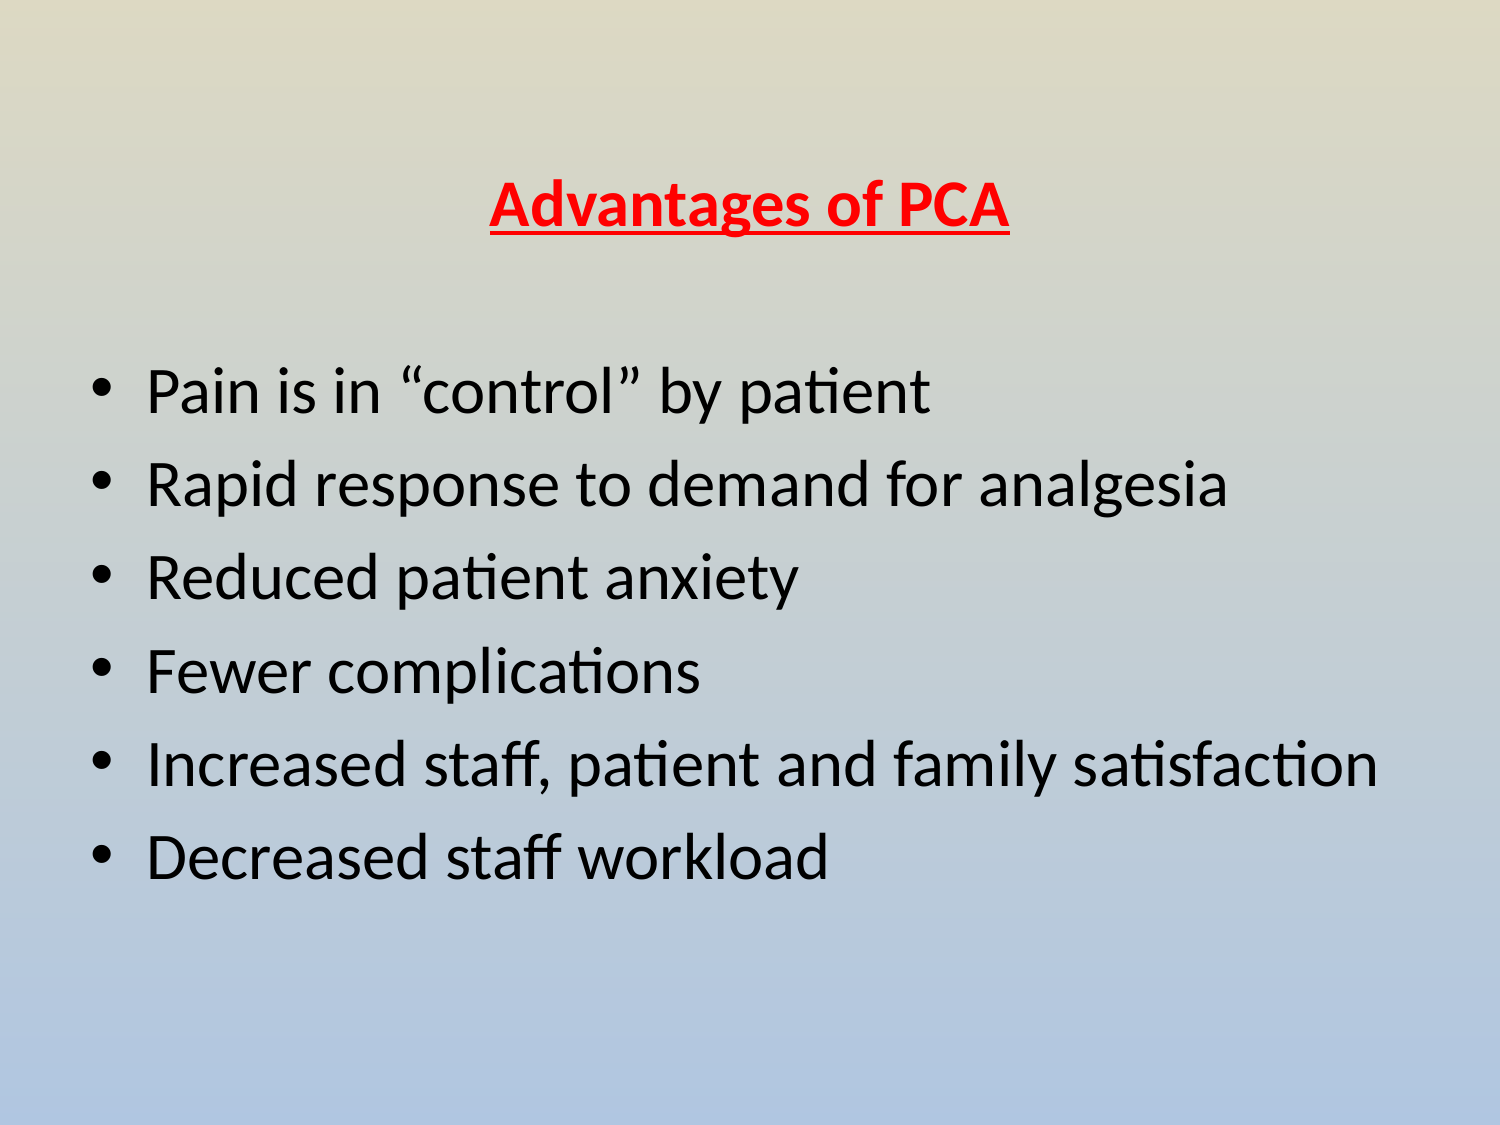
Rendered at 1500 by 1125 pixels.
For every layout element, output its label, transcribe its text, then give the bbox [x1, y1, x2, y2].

list Advantages of PCA Pain is in “control” by patient Rapid response to demand for analgesia Reduced patient anxiety Fewer complications Increased staff, patient and family satisfaction Decreased staff workload [74, 152, 1426, 1006]
